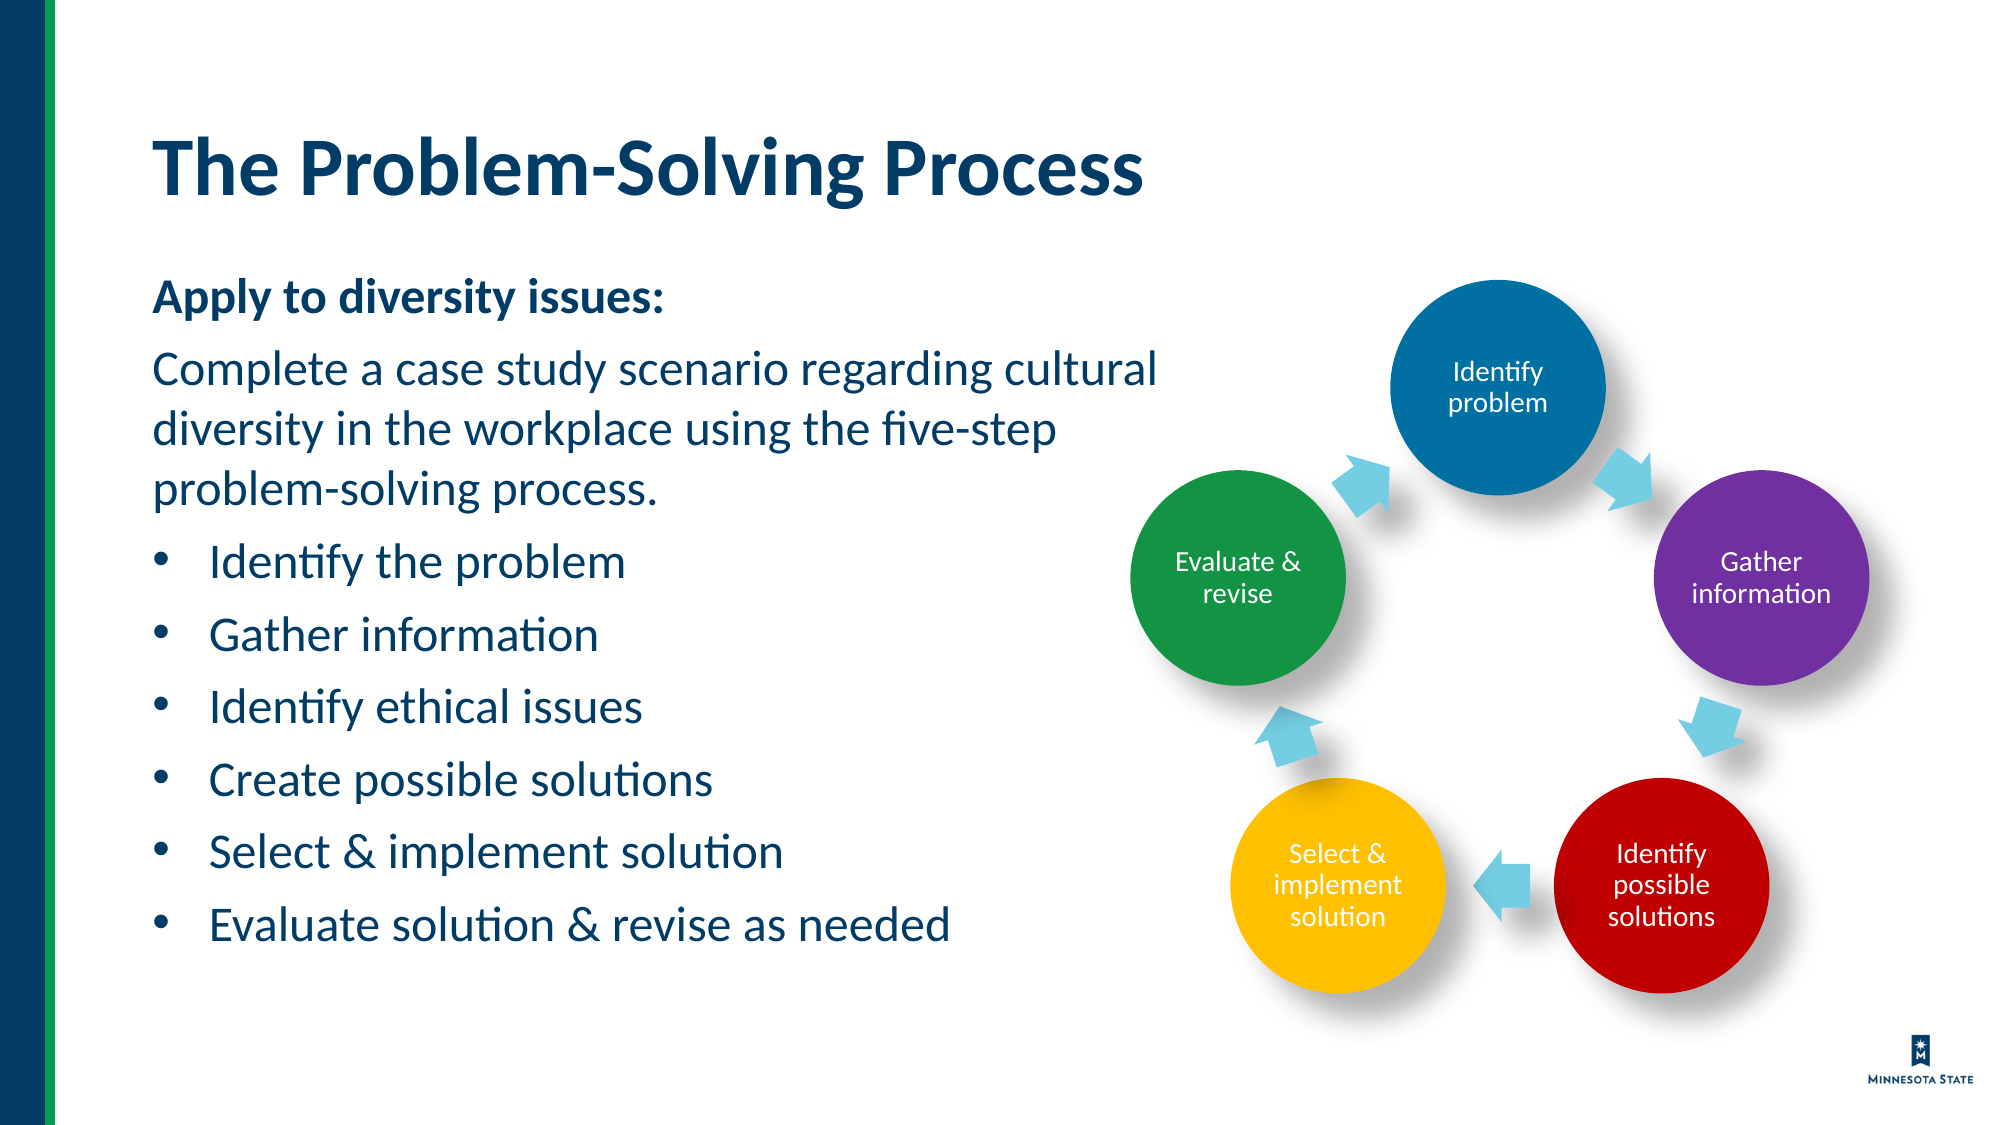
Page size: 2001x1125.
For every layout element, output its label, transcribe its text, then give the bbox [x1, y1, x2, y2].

list Apply to diversity issues: Complete a case study scenario regarding cultural diversity in the workplace using the five-step problem-solving process. Identify the problem Gather information Identify ethical issues Create possible solutions Select & implement solution Evaluate solution & revise as needed [137, 255, 1192, 1086]
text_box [999, 279, 2000, 994]
title The Problem-Solving Process [137, 59, 1863, 278]
picture [1823, 1028, 2001, 1095]
